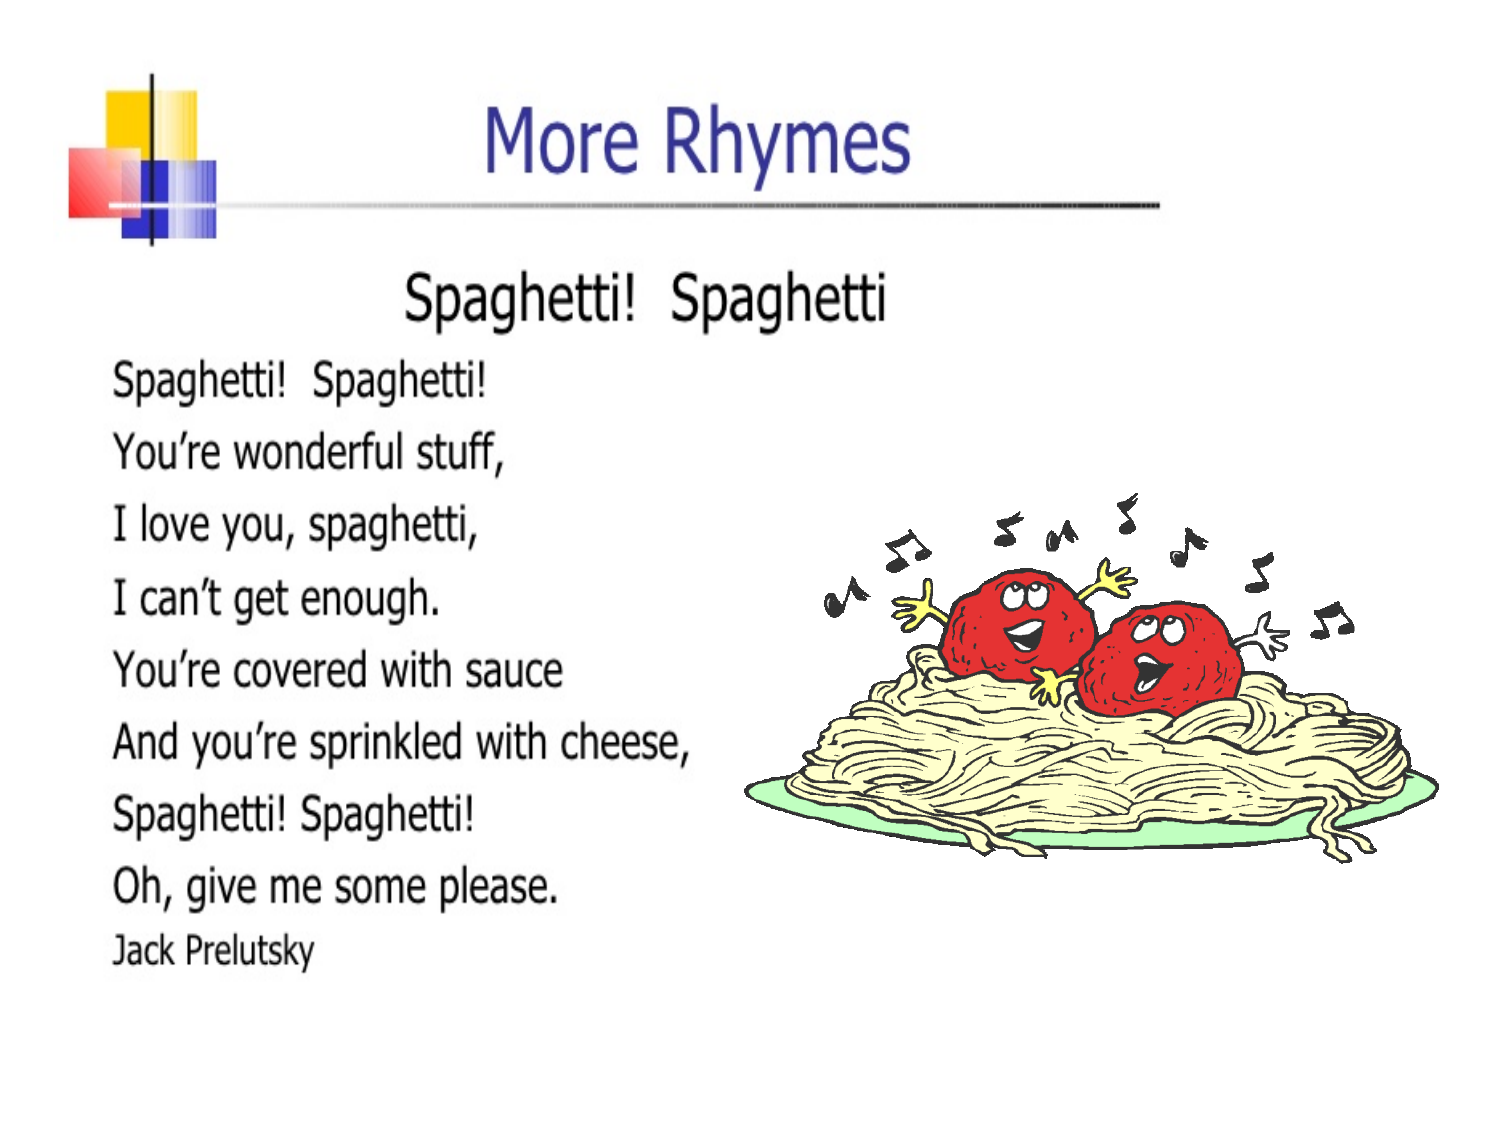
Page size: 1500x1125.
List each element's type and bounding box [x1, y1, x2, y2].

picture [52, 0, 1452, 1036]
